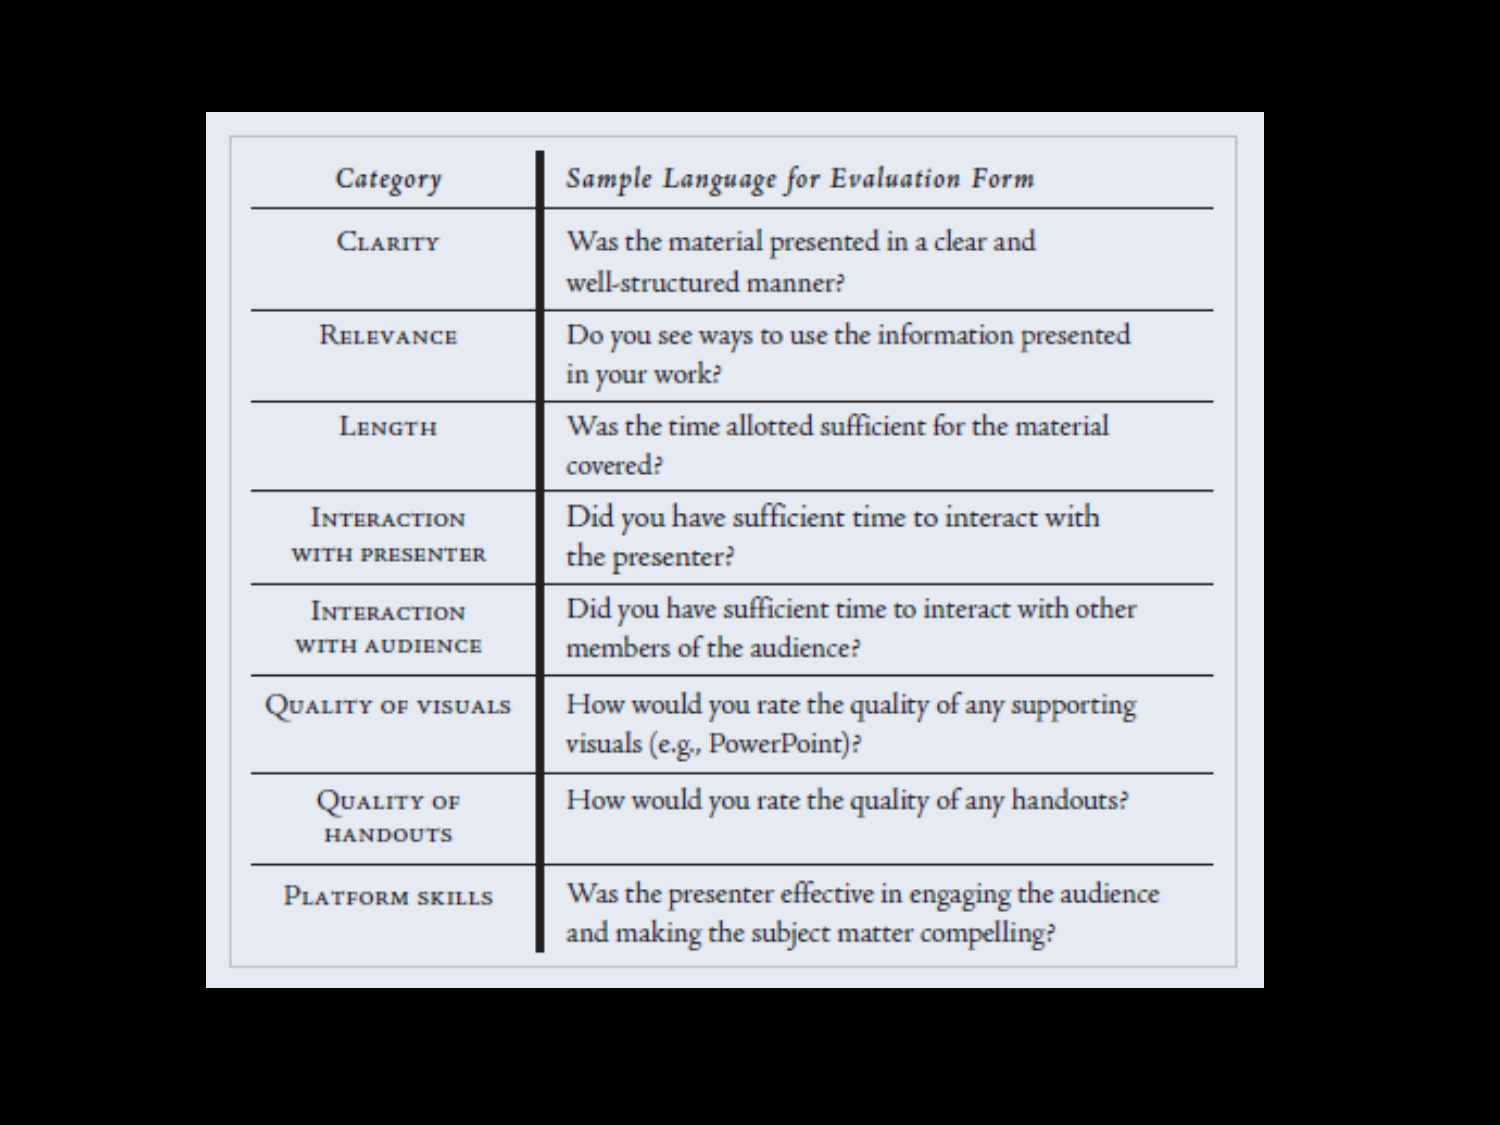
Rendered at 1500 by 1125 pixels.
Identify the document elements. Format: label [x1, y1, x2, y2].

picture [205, 112, 1264, 988]
